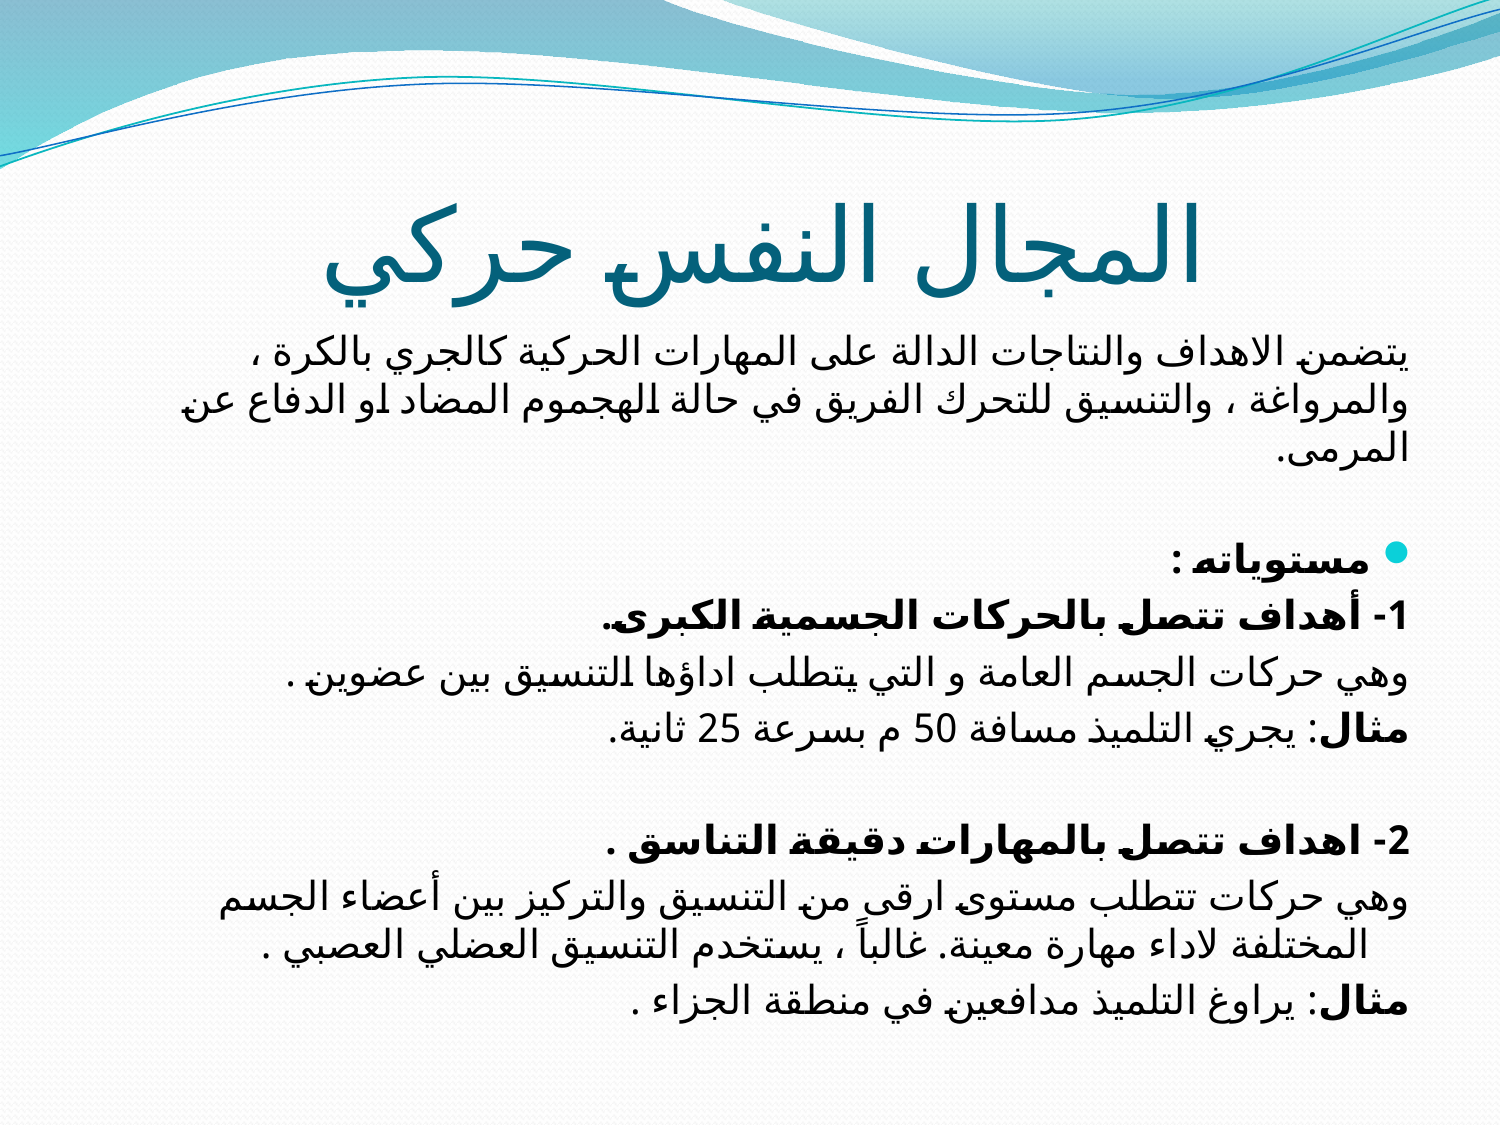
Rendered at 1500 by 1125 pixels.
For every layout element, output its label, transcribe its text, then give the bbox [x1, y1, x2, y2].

title المجال النفس حركي [75, 115, 1425, 303]
list يتضمن الاهداف والنتاجات الدالة على المهارات الحركية كالجري بالكرة ، والمرواغة ، والتنسيق للتحرك الفريق في حالة الهجموم المضاد او الدفاع عن المرمى. مستوياته : 1- أهداف تتصل بالحركات الجسمية الكبرى. وهي حركات الجسم العامة و التي يتطلب اداؤها التنسيق بين عضوين . مثال: يجري التلميذ مسافة 50 م بسرعة 25 ثانية. 2- اهداف تتصل بالمهارات دقيقة التناسق . وهي حركات تتطلب مستوى ارقى من التنسيق والتركيز بين أعضاء الجسم المختلفة لاداء مهارة معينة. غالباً ، يستخدم التنسيق العضلي العصبي . مثال: يراوغ التلميذ مدافعين في منطقة الجزاء . [75, 317, 1425, 1038]
